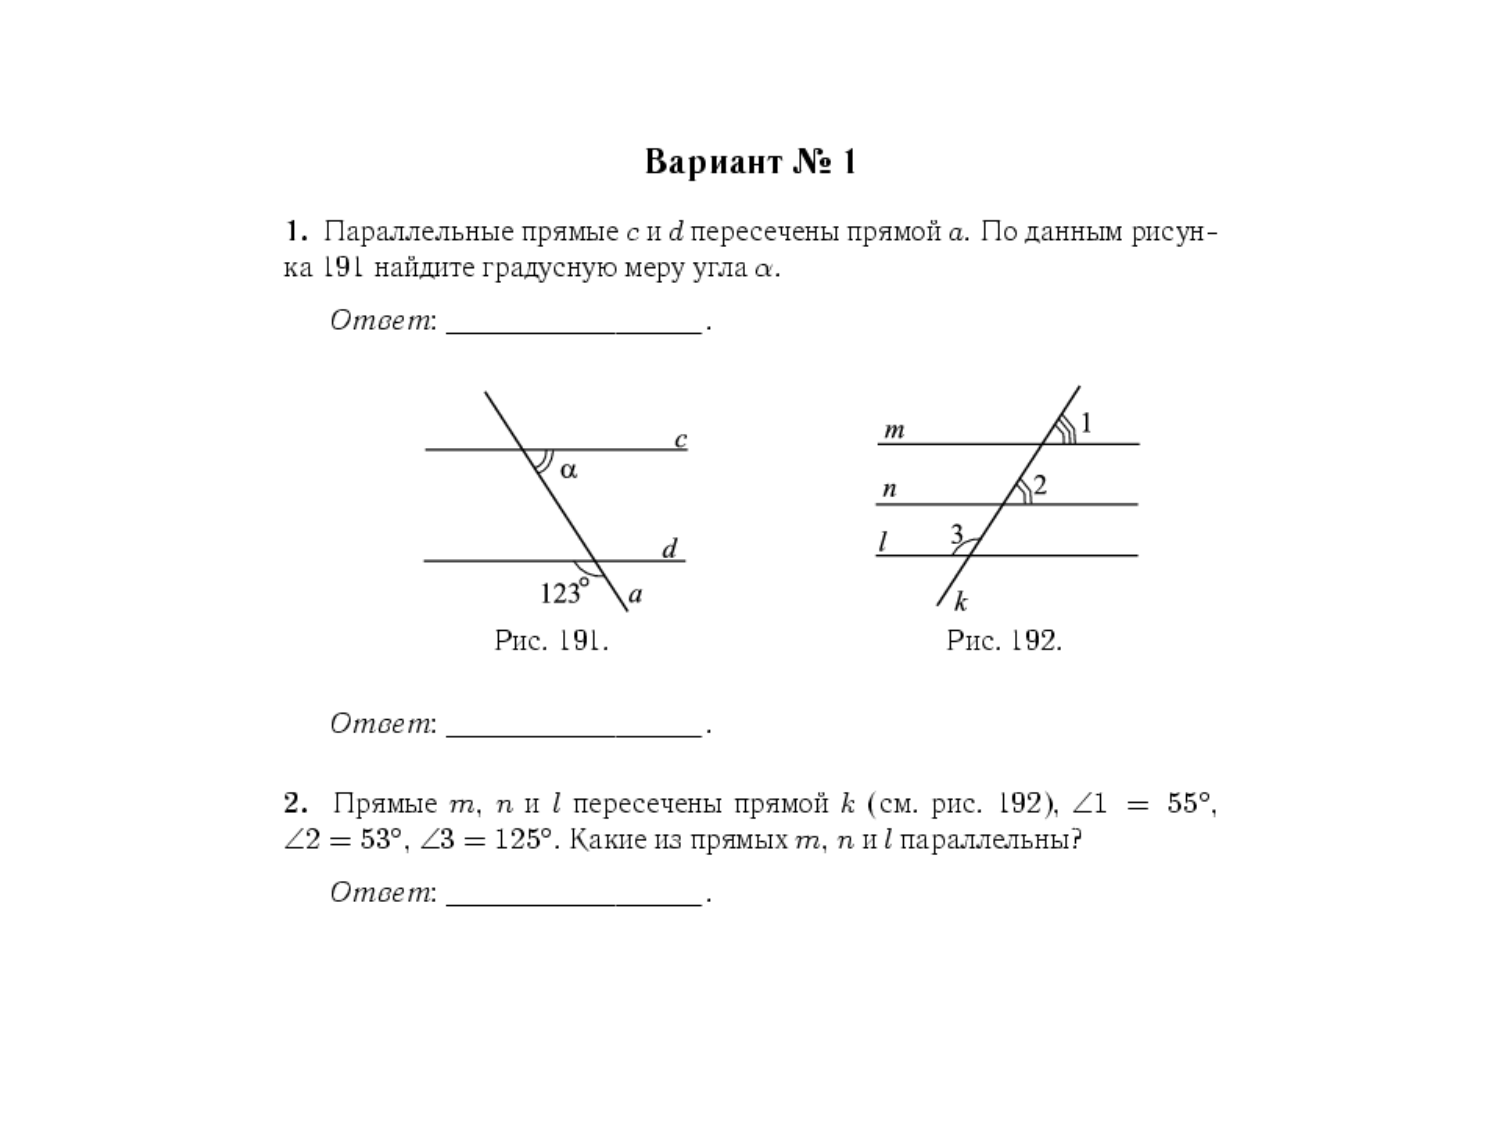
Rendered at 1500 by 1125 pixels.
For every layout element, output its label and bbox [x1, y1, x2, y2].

picture [268, 125, 1222, 917]
